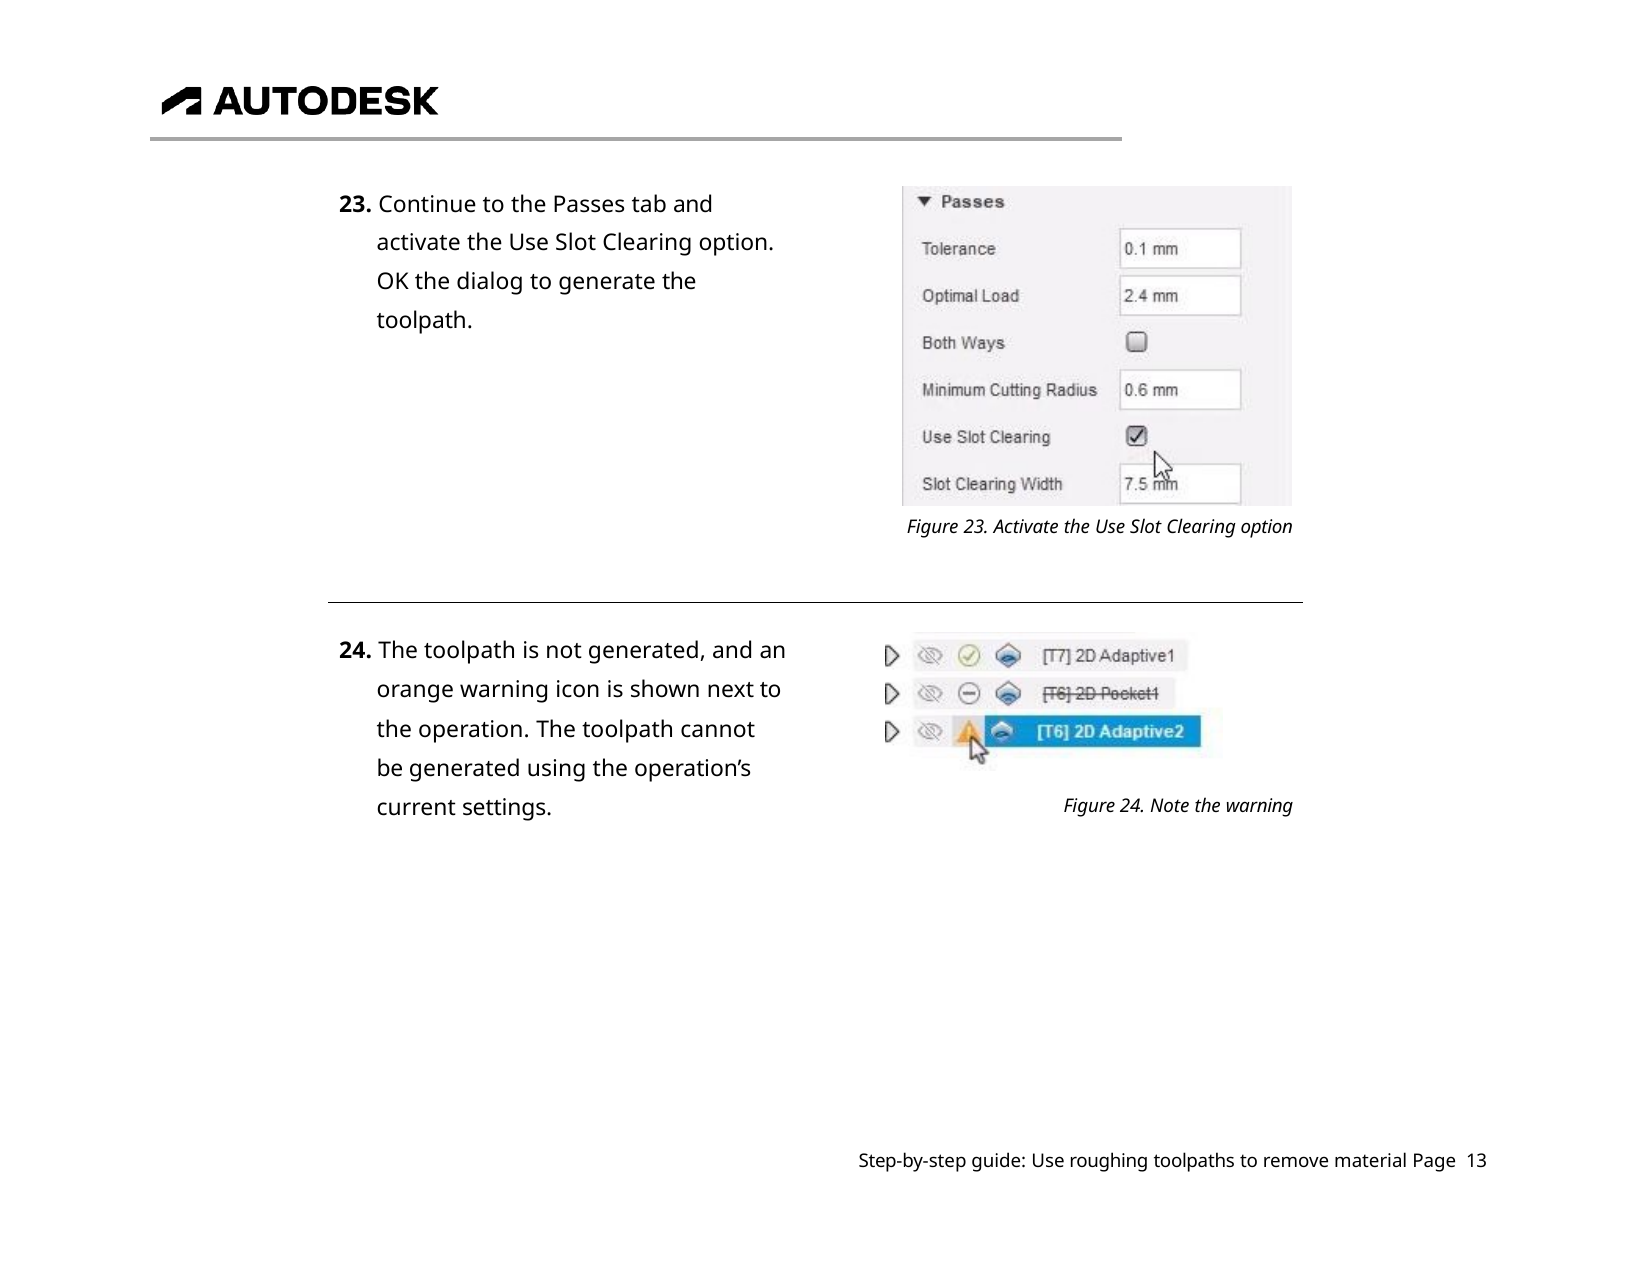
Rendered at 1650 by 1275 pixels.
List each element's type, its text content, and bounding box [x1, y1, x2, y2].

table_cell 24. The toolpath is not generated, and an orange warning icon is shown next to the operation. The toolpath cannot be generated using the operation’s current settings. [328, 603, 817, 825]
picture [902, 186, 1292, 506]
slide_number Step-by-step guide: Use roughing toolpaths to remove material Page 10 [856, 1145, 1509, 1275]
table_header Figure 23. Activate the Use Slot Clearing option [817, 187, 1303, 602]
table_header 23. Continue to the Passes tab and activate the Use Slot Clearing option. OK the dialog to generate the toolpath. [328, 187, 817, 602]
table_cell Figure 24. Note the warning [817, 603, 1303, 825]
picture [885, 632, 1224, 771]
picture [161, 86, 439, 115]
